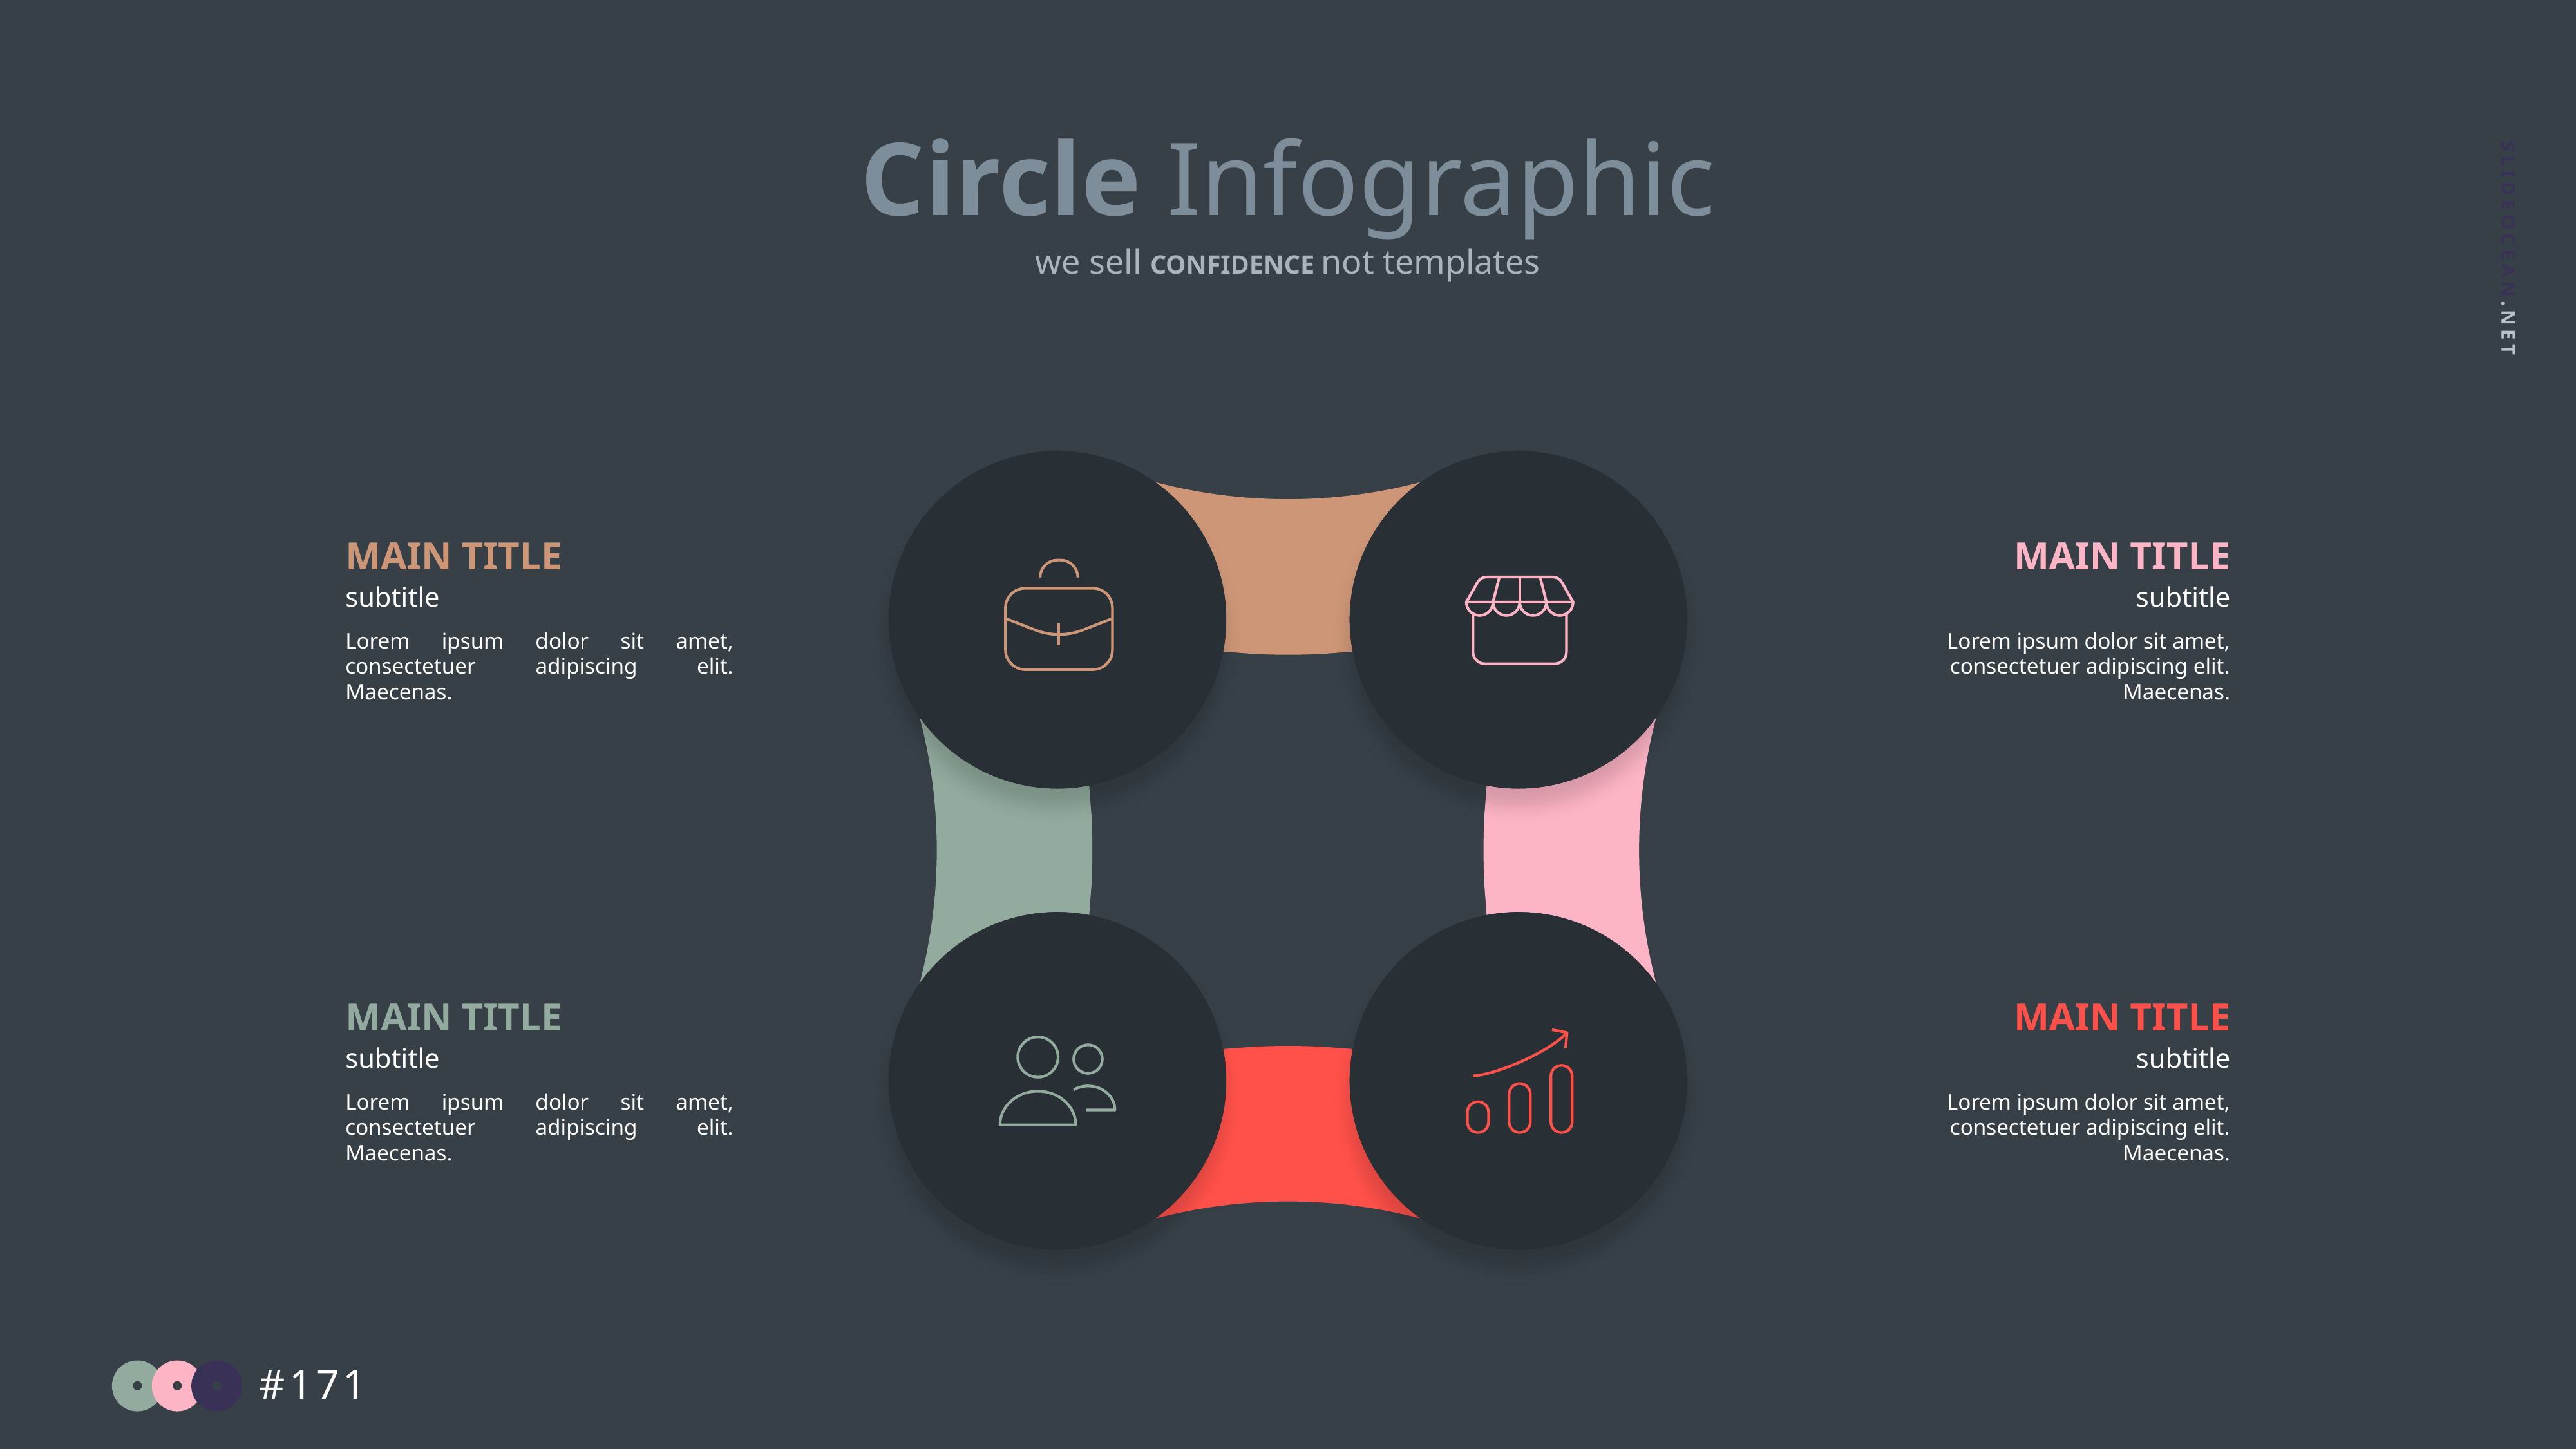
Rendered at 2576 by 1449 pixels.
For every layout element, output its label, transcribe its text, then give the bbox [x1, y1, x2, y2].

text_box [1551, 1065, 1573, 1133]
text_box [1832, 988, 2240, 1146]
text_box #171 [259, 1359, 405, 1408]
text_box [1349, 911, 1689, 1251]
text_box [1466, 577, 1573, 664]
text_box [1482, 759, 1657, 981]
text_box Circle Infographic [851, 110, 1725, 241]
text_box [887, 911, 1227, 1251]
text_box [1509, 1083, 1531, 1133]
text_box [1467, 1101, 1489, 1133]
text_box [1074, 1045, 1103, 1074]
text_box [336, 988, 744, 1146]
text_box [918, 762, 1094, 982]
text_box [999, 1091, 1076, 1125]
text_box [1197, 1045, 1379, 1211]
text_box we sell CONFIDENCE not templates [1026, 241, 1550, 285]
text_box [336, 527, 744, 685]
text_box [1040, 560, 1078, 578]
text_box [1157, 481, 1419, 656]
text_box [1074, 1086, 1115, 1110]
text_box [1349, 450, 1689, 790]
text_box [1018, 1037, 1058, 1077]
text_box [1473, 1029, 1567, 1076]
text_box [1832, 527, 2240, 685]
text_box [1005, 588, 1113, 670]
text_box [887, 450, 1227, 790]
